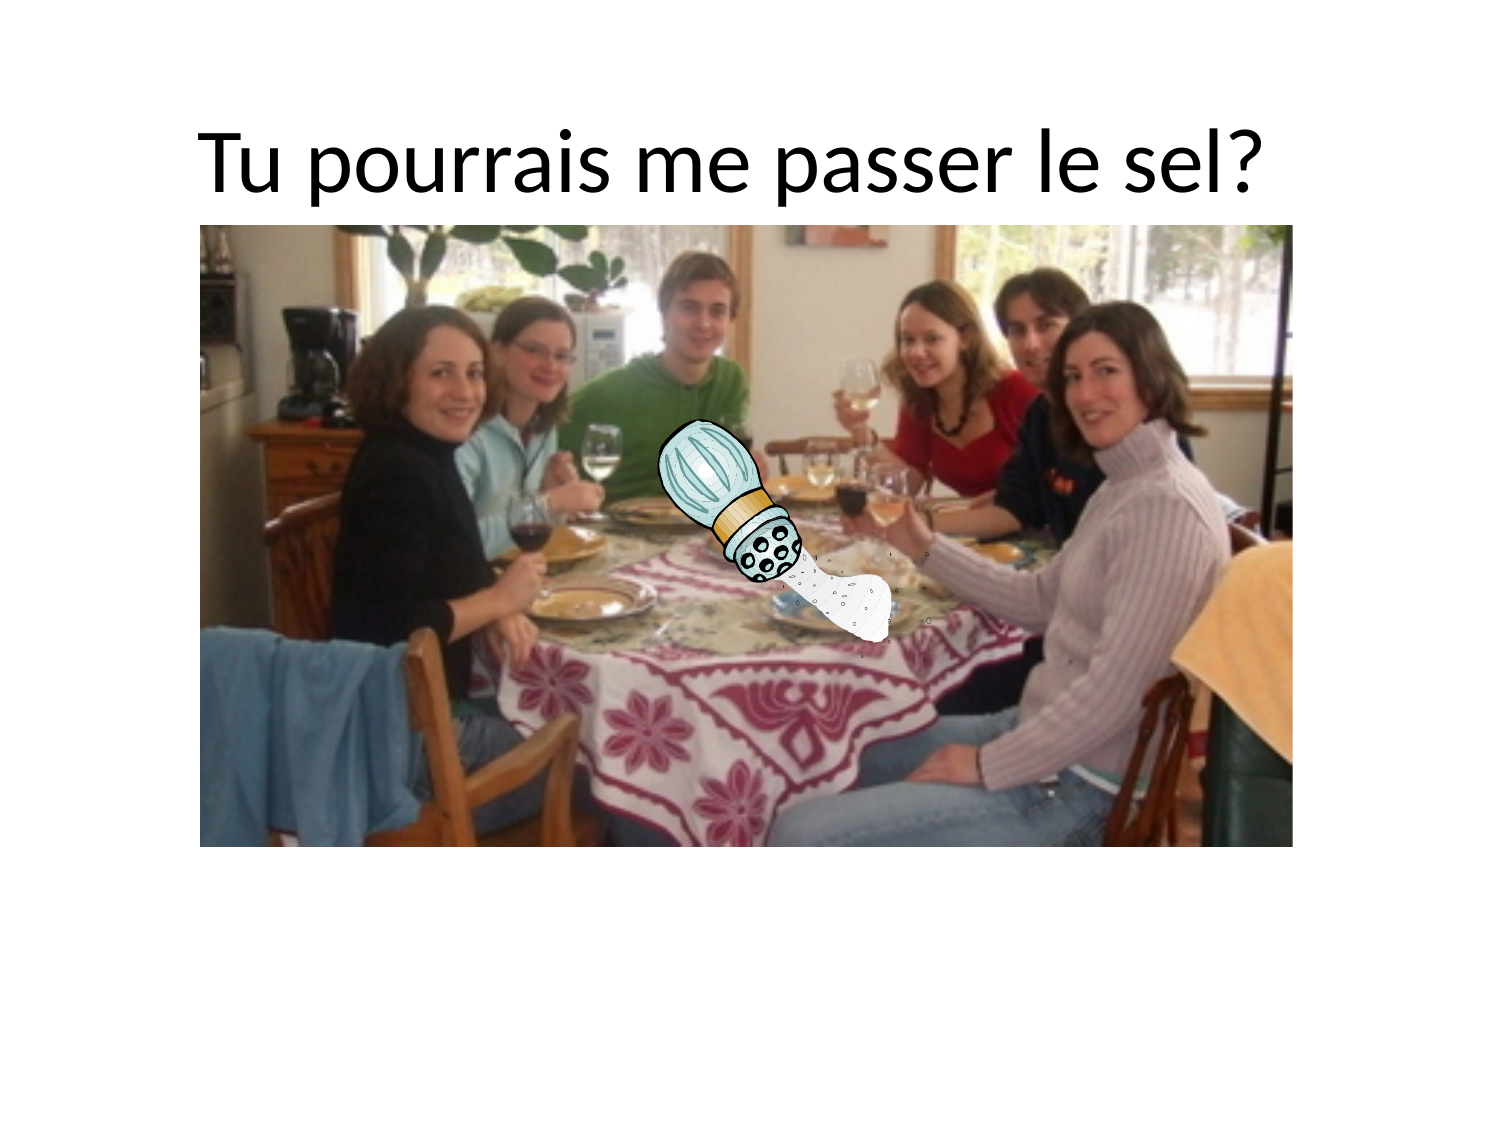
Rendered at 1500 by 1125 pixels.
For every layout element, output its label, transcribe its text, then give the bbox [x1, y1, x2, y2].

title Tu pourrais me passer le sel? [37, 62, 1450, 250]
picture [199, 224, 1293, 847]
